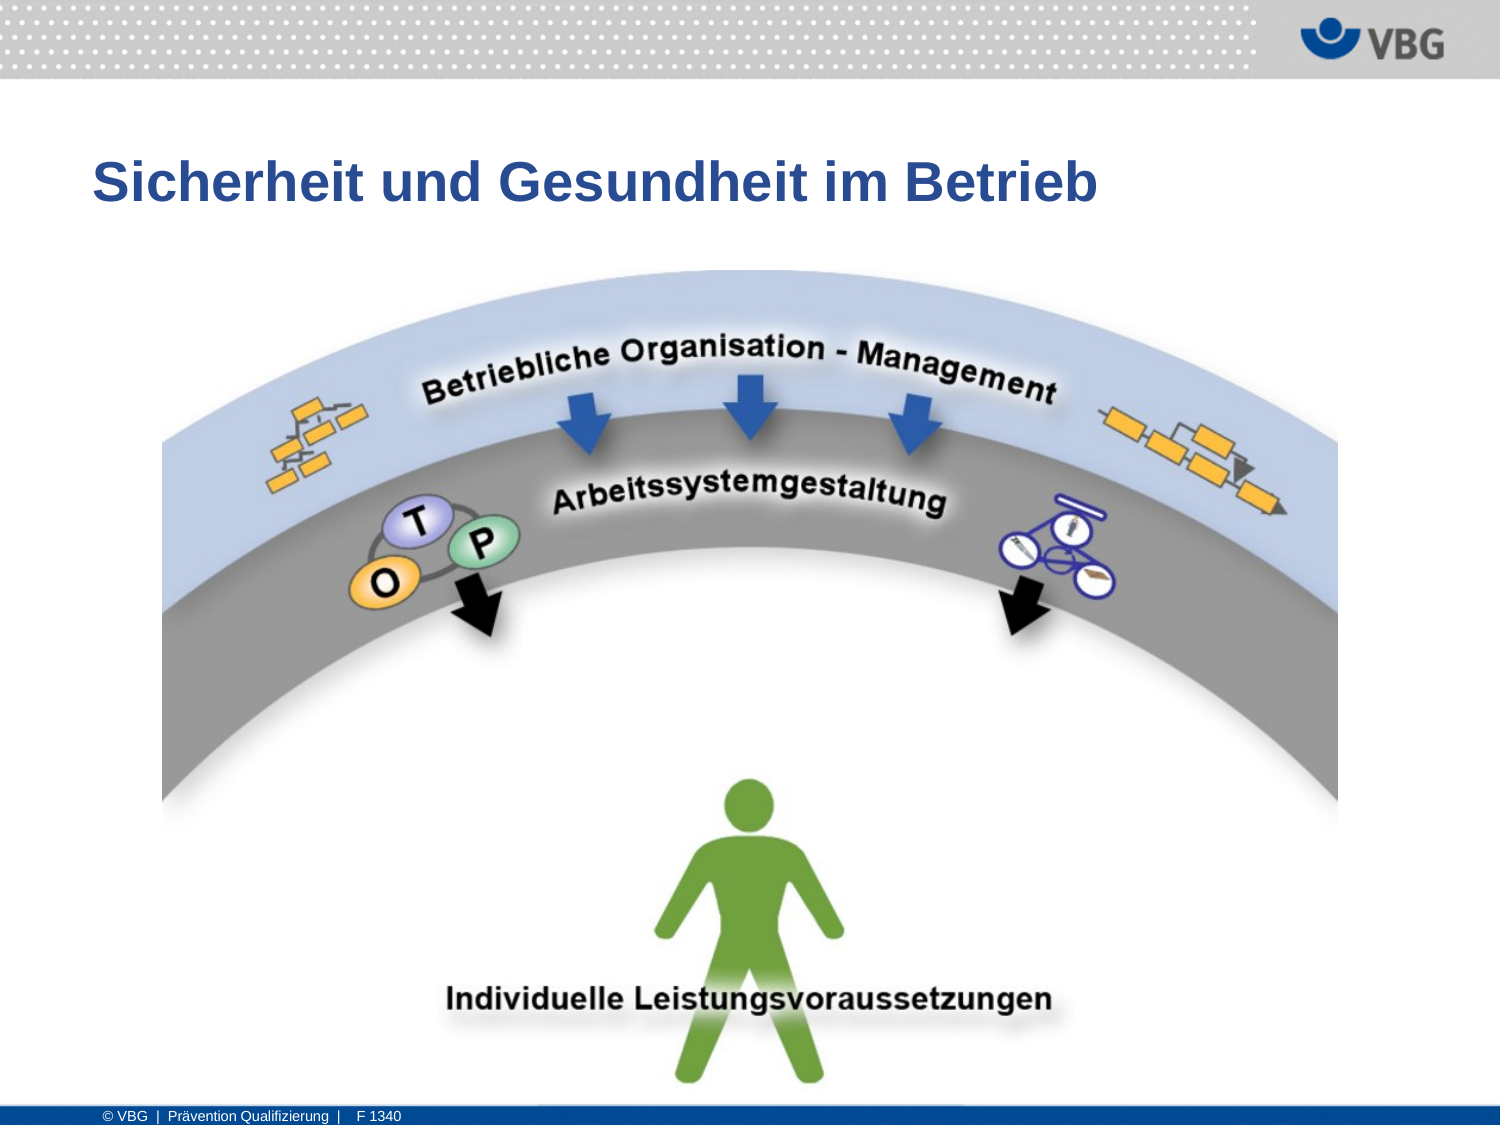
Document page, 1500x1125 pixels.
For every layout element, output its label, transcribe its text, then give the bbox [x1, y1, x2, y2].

title Sicherheit und Gesundheit im Betrieb [92, 112, 1410, 254]
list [162, 270, 1338, 1104]
list F 1340 [356, 1108, 547, 1125]
picture [0, 0, 1500, 1125]
